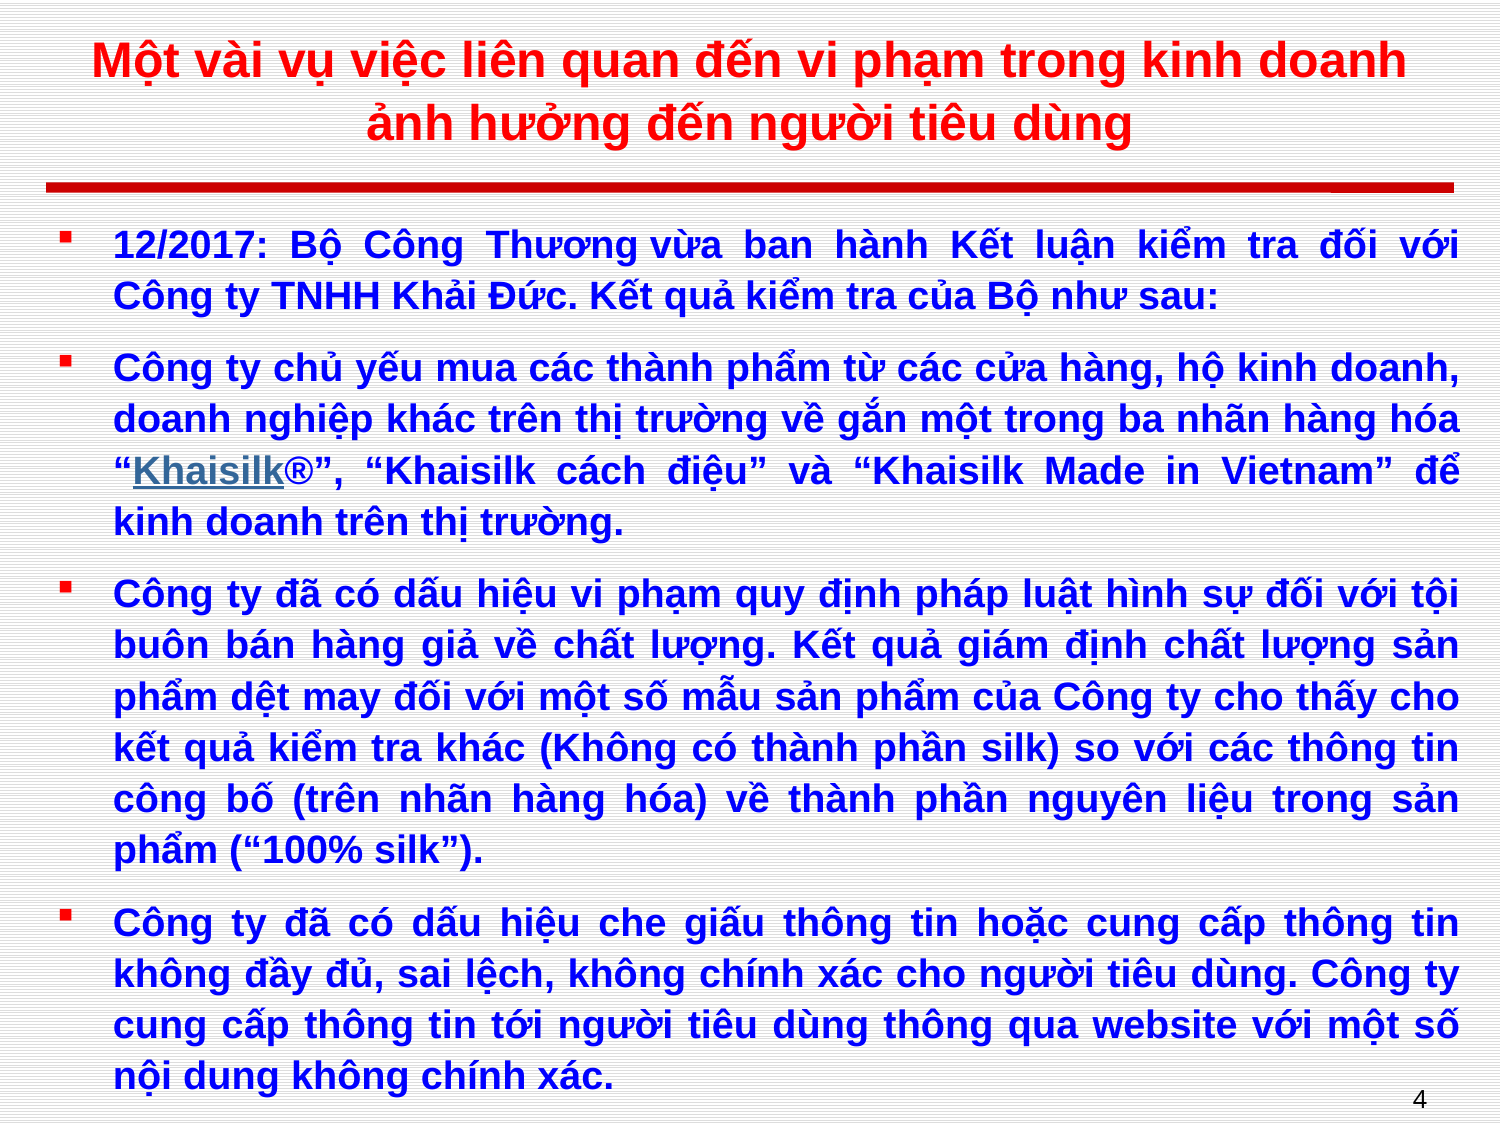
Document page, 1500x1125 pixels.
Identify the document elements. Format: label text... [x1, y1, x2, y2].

text_box 12/2017: Bộ Công Thương vừa ban hành Kết luận kiểm tra đối với Công ty TNHH Khải Đức. Kết quả kiểm tra của Bộ như sau: Công ty chủ yếu mua các thành phẩm từ các cửa hàng, hộ kinh doanh, doanh nghiệp khác trên thị trường về gắn một trong ba nhãn hàng hóa “Khaisilk®”, “Khaisilk cách điệu” và “Khaisilk Made in Vietnam” để kinh doanh trên thị trường. Công ty đã có dấu hiệu vi phạm quy định pháp luật hình sự đối với tội buôn bán hàng giả về chất lượng. Kết quả giám định chất lượng sản phẩm dệt may đối với một số mẫu sản phẩm của Công ty cho thấy cho kết quả kiểm tra khác (Không có thành phần silk) so với các thông tin công bố (trên nhãn hàng hóa) về thành phần nguyên liệu trong sản phẩm (“100% silk”). Công ty đã có dấu hiệu che giấu thông tin hoặc cung cấp thông tin không đầy đủ, sai lệch, không chính xác cho người tiêu dùng. Công ty cung cấp thông tin tới người tiêu dùng thông qua website với một số nội dung không chính xác. [23, 199, 1477, 1088]
title Một vài vụ việc liên quan đến vi phạm trong kinh doanh ảnh hưởng đến người tiêu dùng [38, 24, 1463, 150]
